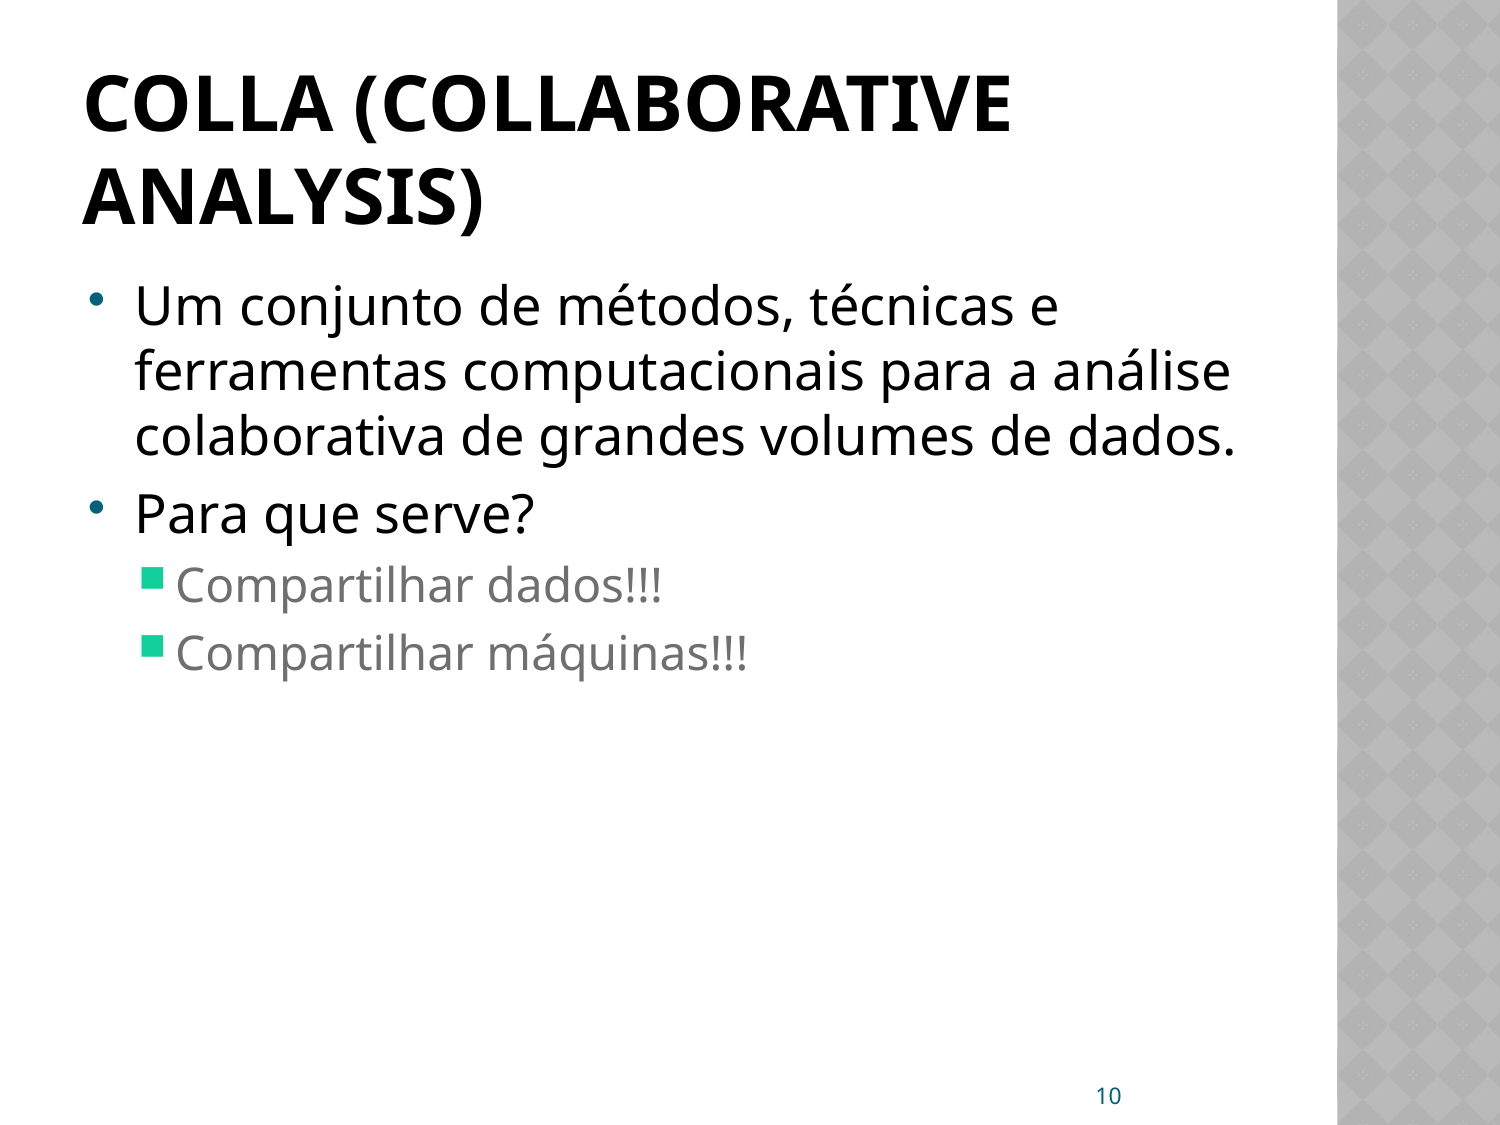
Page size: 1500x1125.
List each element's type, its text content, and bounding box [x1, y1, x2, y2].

list Um conjunto de métodos, técnicas e ferramentas computacionais para a análise colaborativa de grandes volumes de dados. Para que serve? Compartilhar dados!!! Compartilhar máquinas!!! [75, 264, 1263, 1059]
slide_number 10 [1025, 1075, 1122, 1113]
title CollA (Collaborative Analysis) [75, 52, 1263, 240]
